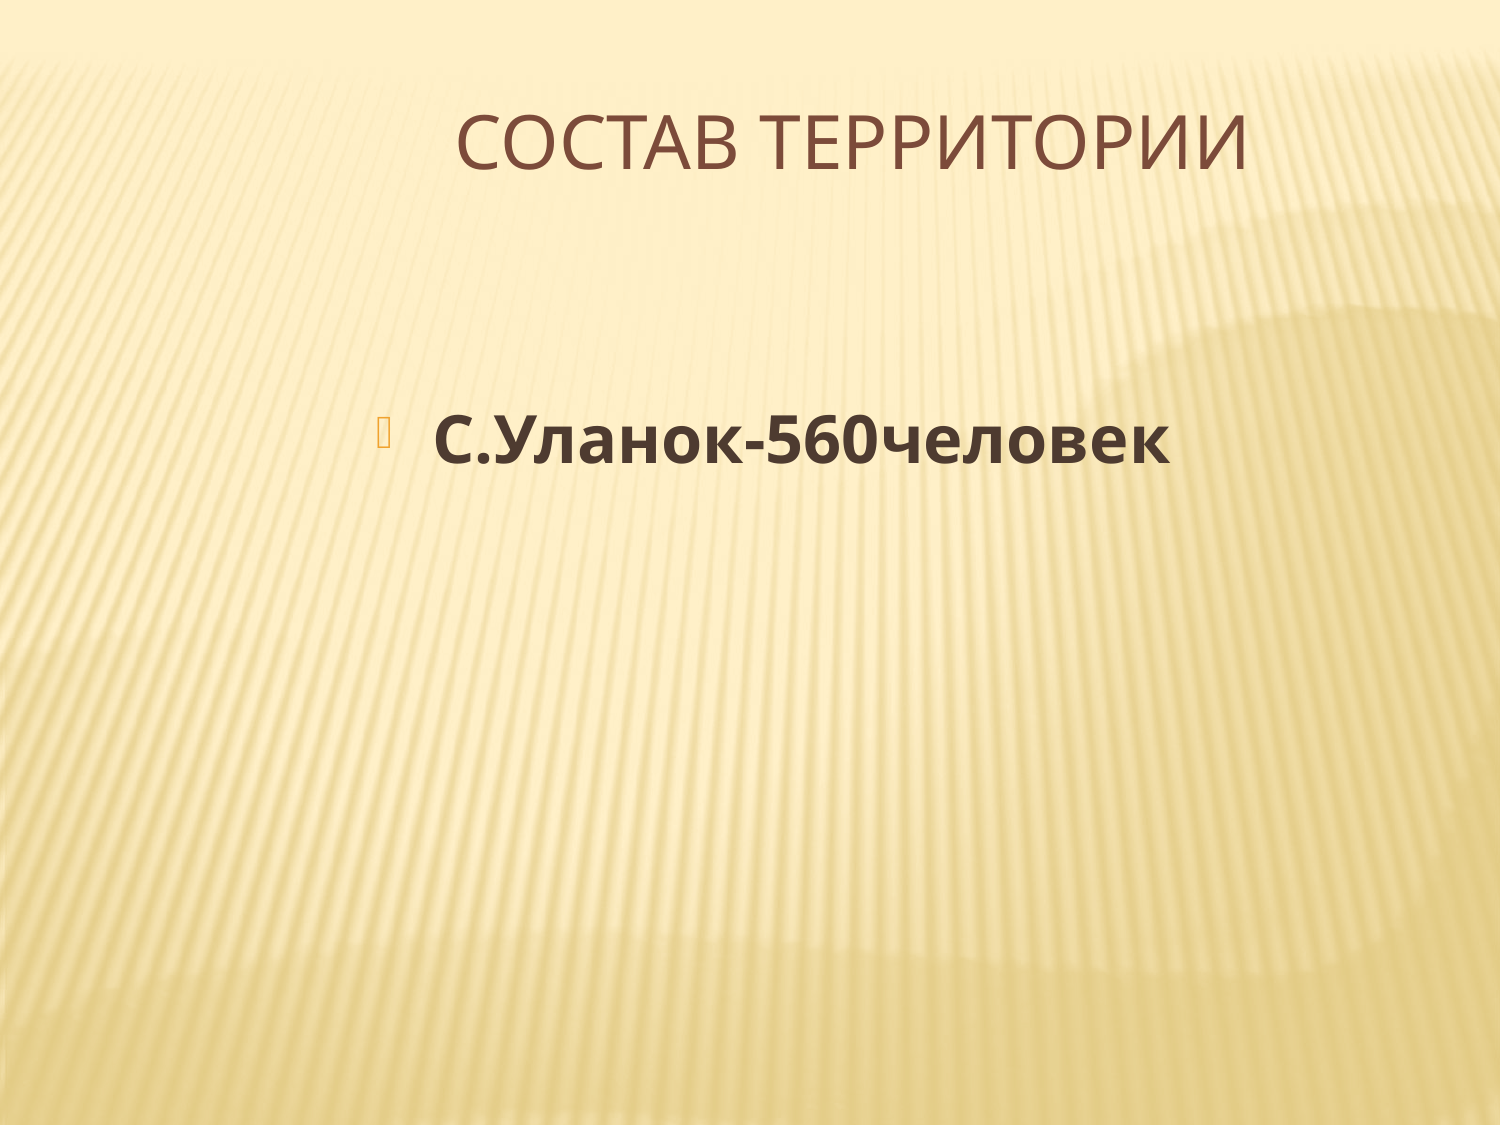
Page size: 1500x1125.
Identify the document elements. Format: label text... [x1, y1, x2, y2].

list С.Уланок-560человек [210, 398, 1336, 762]
title СОСТАВ ТЕРРИТОРИИ [225, 45, 1500, 234]
